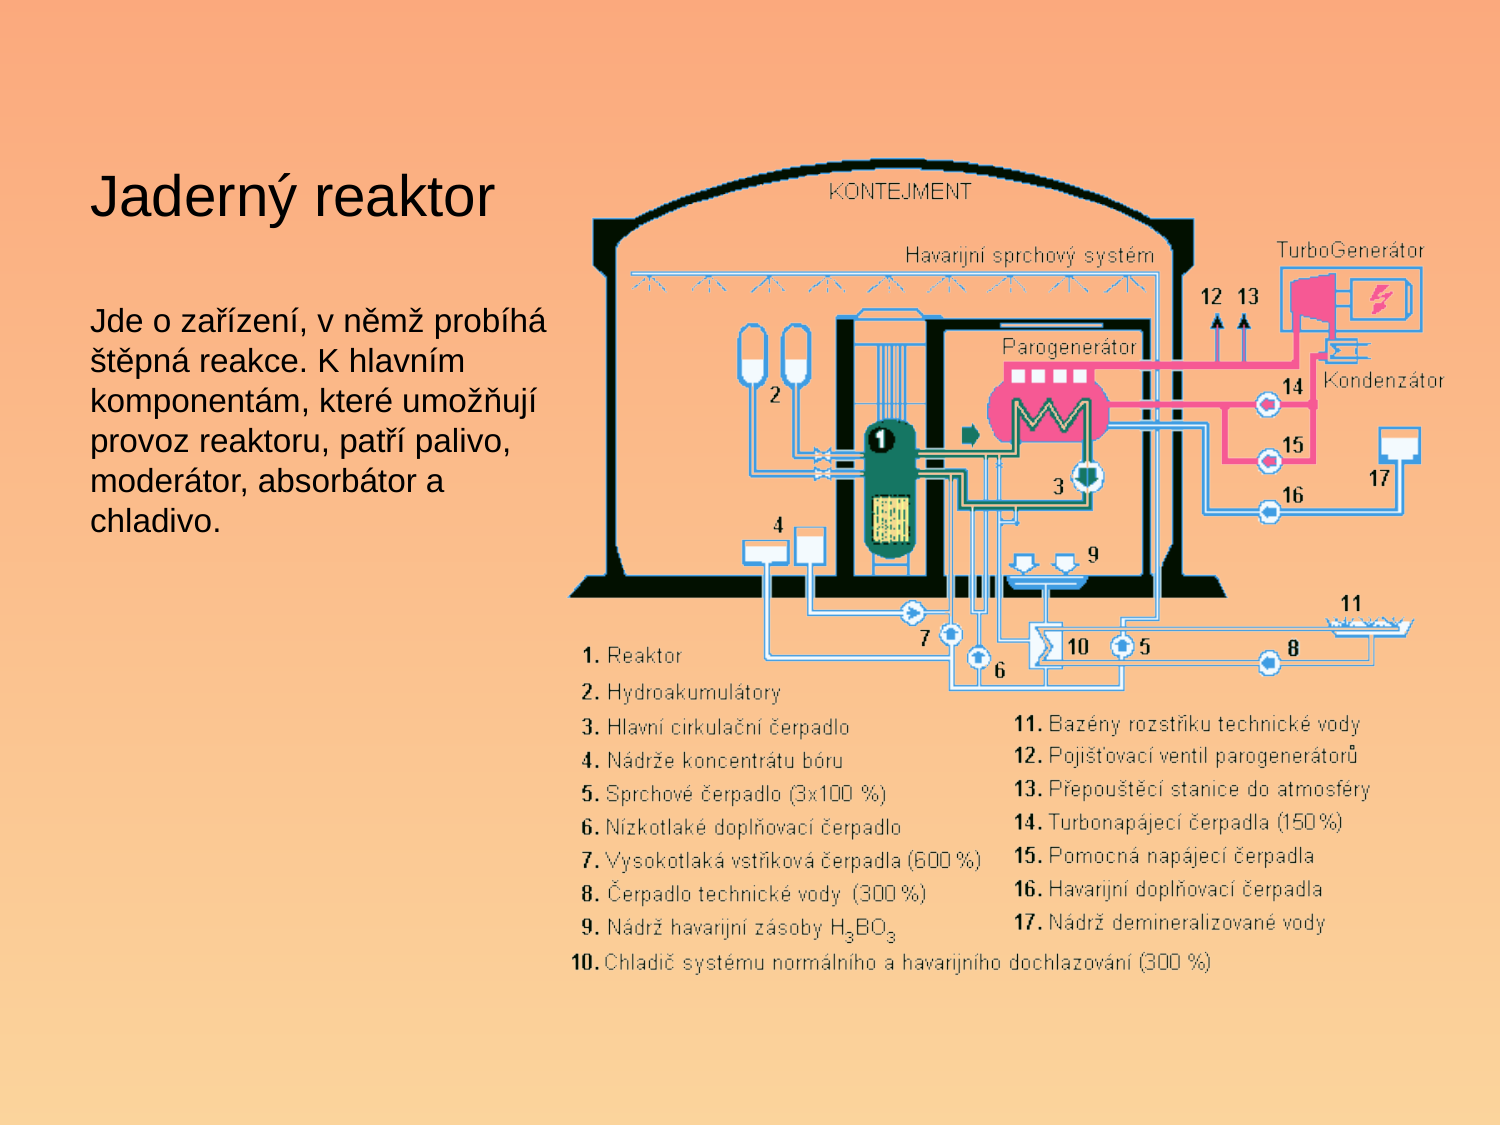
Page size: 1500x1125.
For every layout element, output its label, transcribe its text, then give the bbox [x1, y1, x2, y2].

list Jde o zařízení, v němž probíhá štěpná reakce. K hlavním komponentám, které umožňují provoz reaktoru, patří palivo, moderátor, absorbátor a chladivo. [75, 235, 597, 1005]
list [548, 148, 1465, 982]
title Jaderný reaktor [75, 44, 569, 235]
